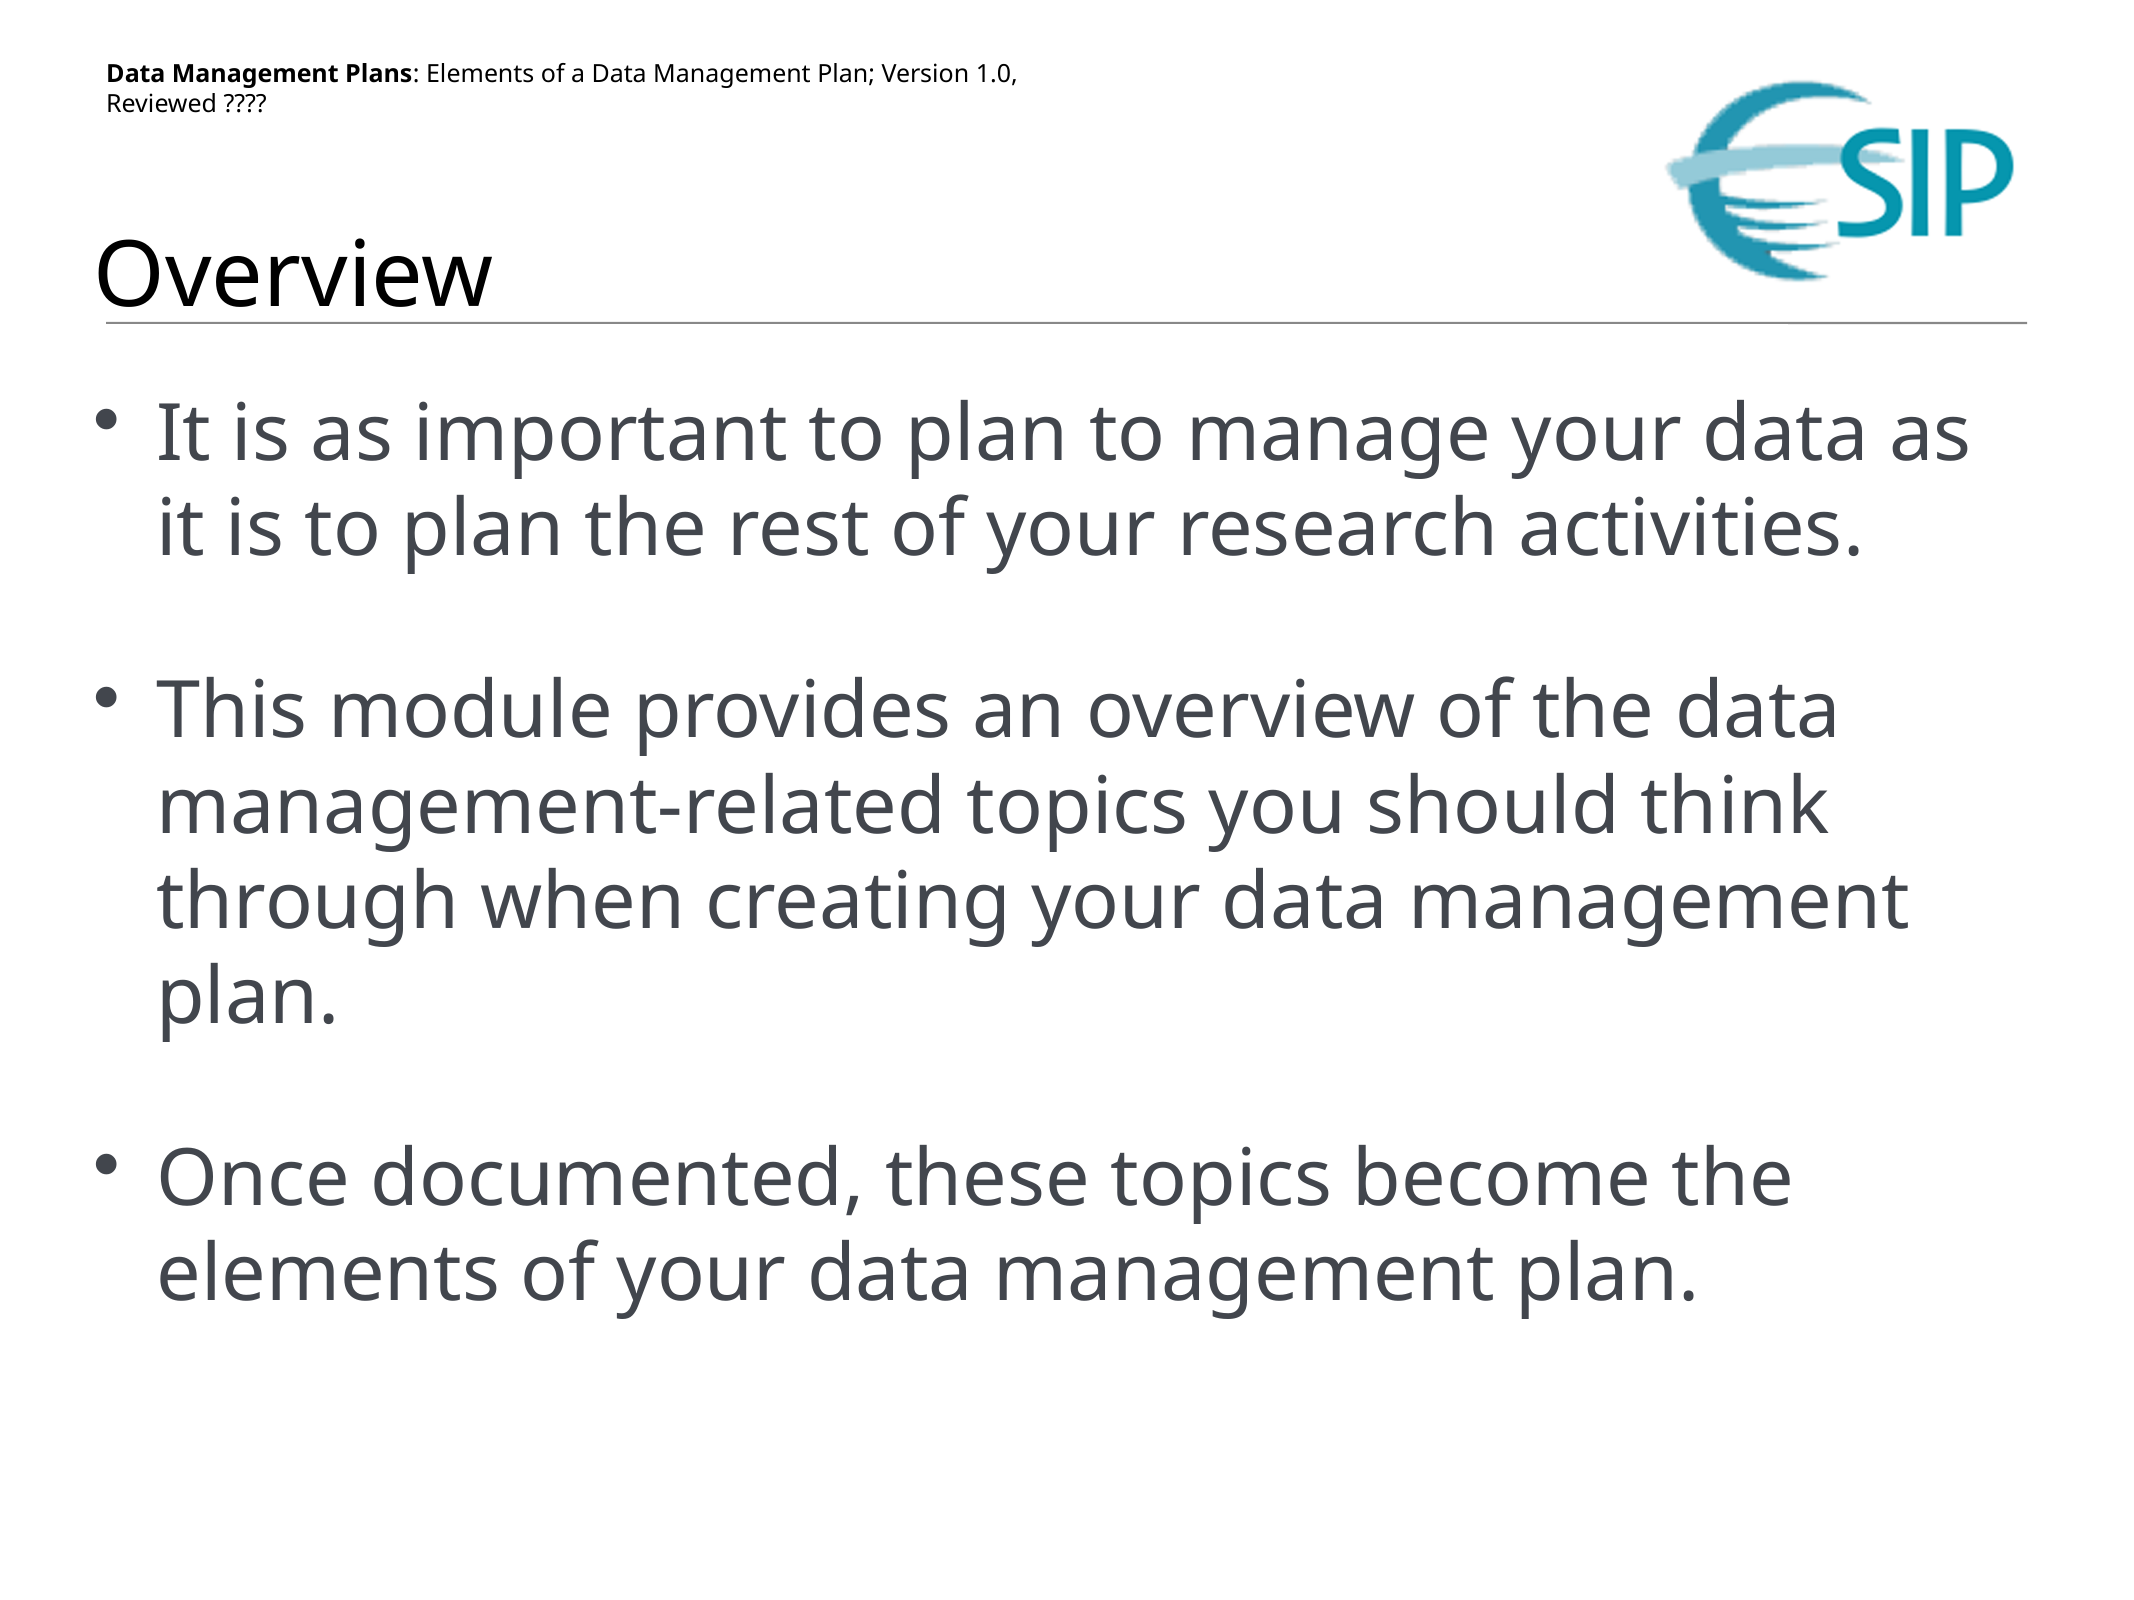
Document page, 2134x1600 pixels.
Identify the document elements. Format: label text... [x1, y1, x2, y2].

title Overview [93, 95, 2040, 325]
list It is as important to plan to manage your data as it is to plan the rest of your research activities. This module provides an overview of the data management-related topics you should think through when creating your data management plan. Once documented, these topics become the elements of your data management plan. [93, 381, 2040, 1459]
text_box Data Management Plans: Elements of a Data Management Plan; Version 1.0, Reviewed ???? [91, 49, 1174, 95]
picture [1653, 62, 2030, 286]
